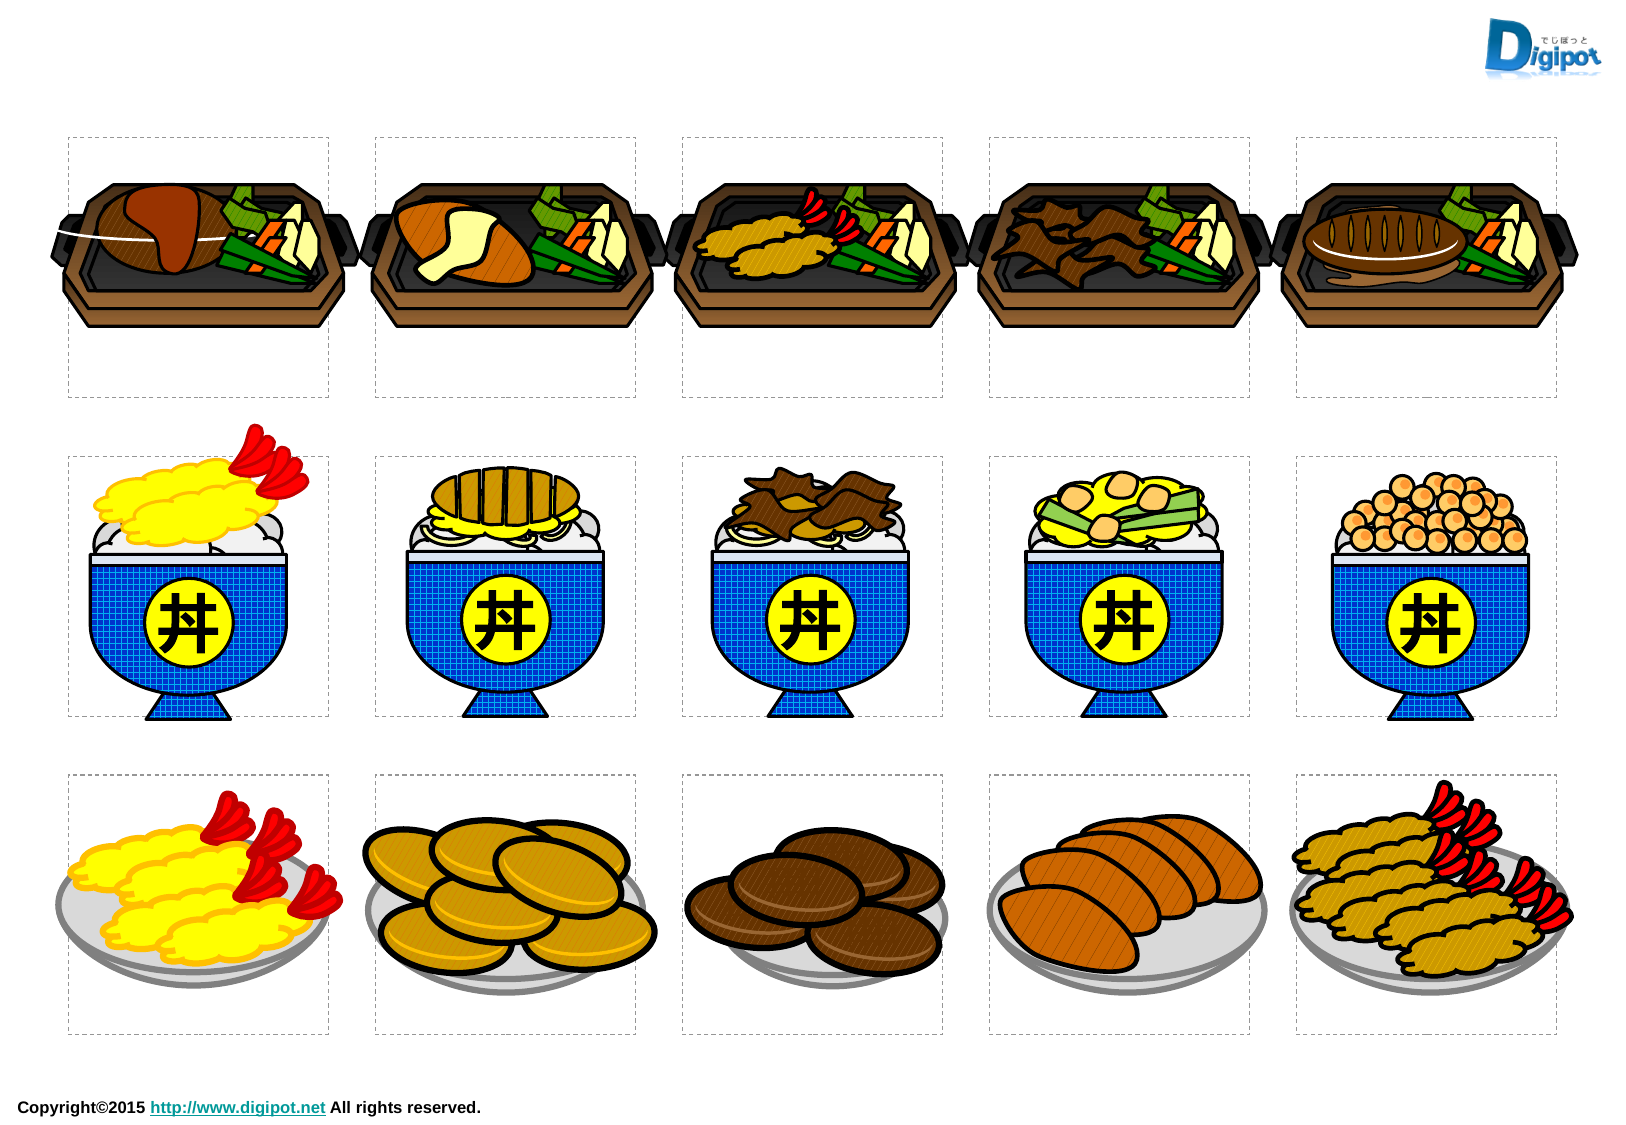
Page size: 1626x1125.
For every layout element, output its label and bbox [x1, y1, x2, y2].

text_box [1332, 473, 1529, 720]
text_box [1269, 184, 1578, 327]
text_box [58, 791, 342, 986]
text_box [362, 820, 656, 993]
text_box [1025, 471, 1223, 717]
text_box [668, 184, 965, 327]
text_box [686, 830, 946, 987]
text_box [1292, 780, 1574, 993]
text_box [406, 467, 604, 717]
picture [1485, 18, 1602, 82]
text_box [711, 467, 909, 717]
text_box [359, 184, 668, 327]
text_box [90, 423, 310, 720]
text_box [51, 184, 358, 327]
text_box [966, 184, 1268, 327]
text_box [989, 819, 1267, 993]
